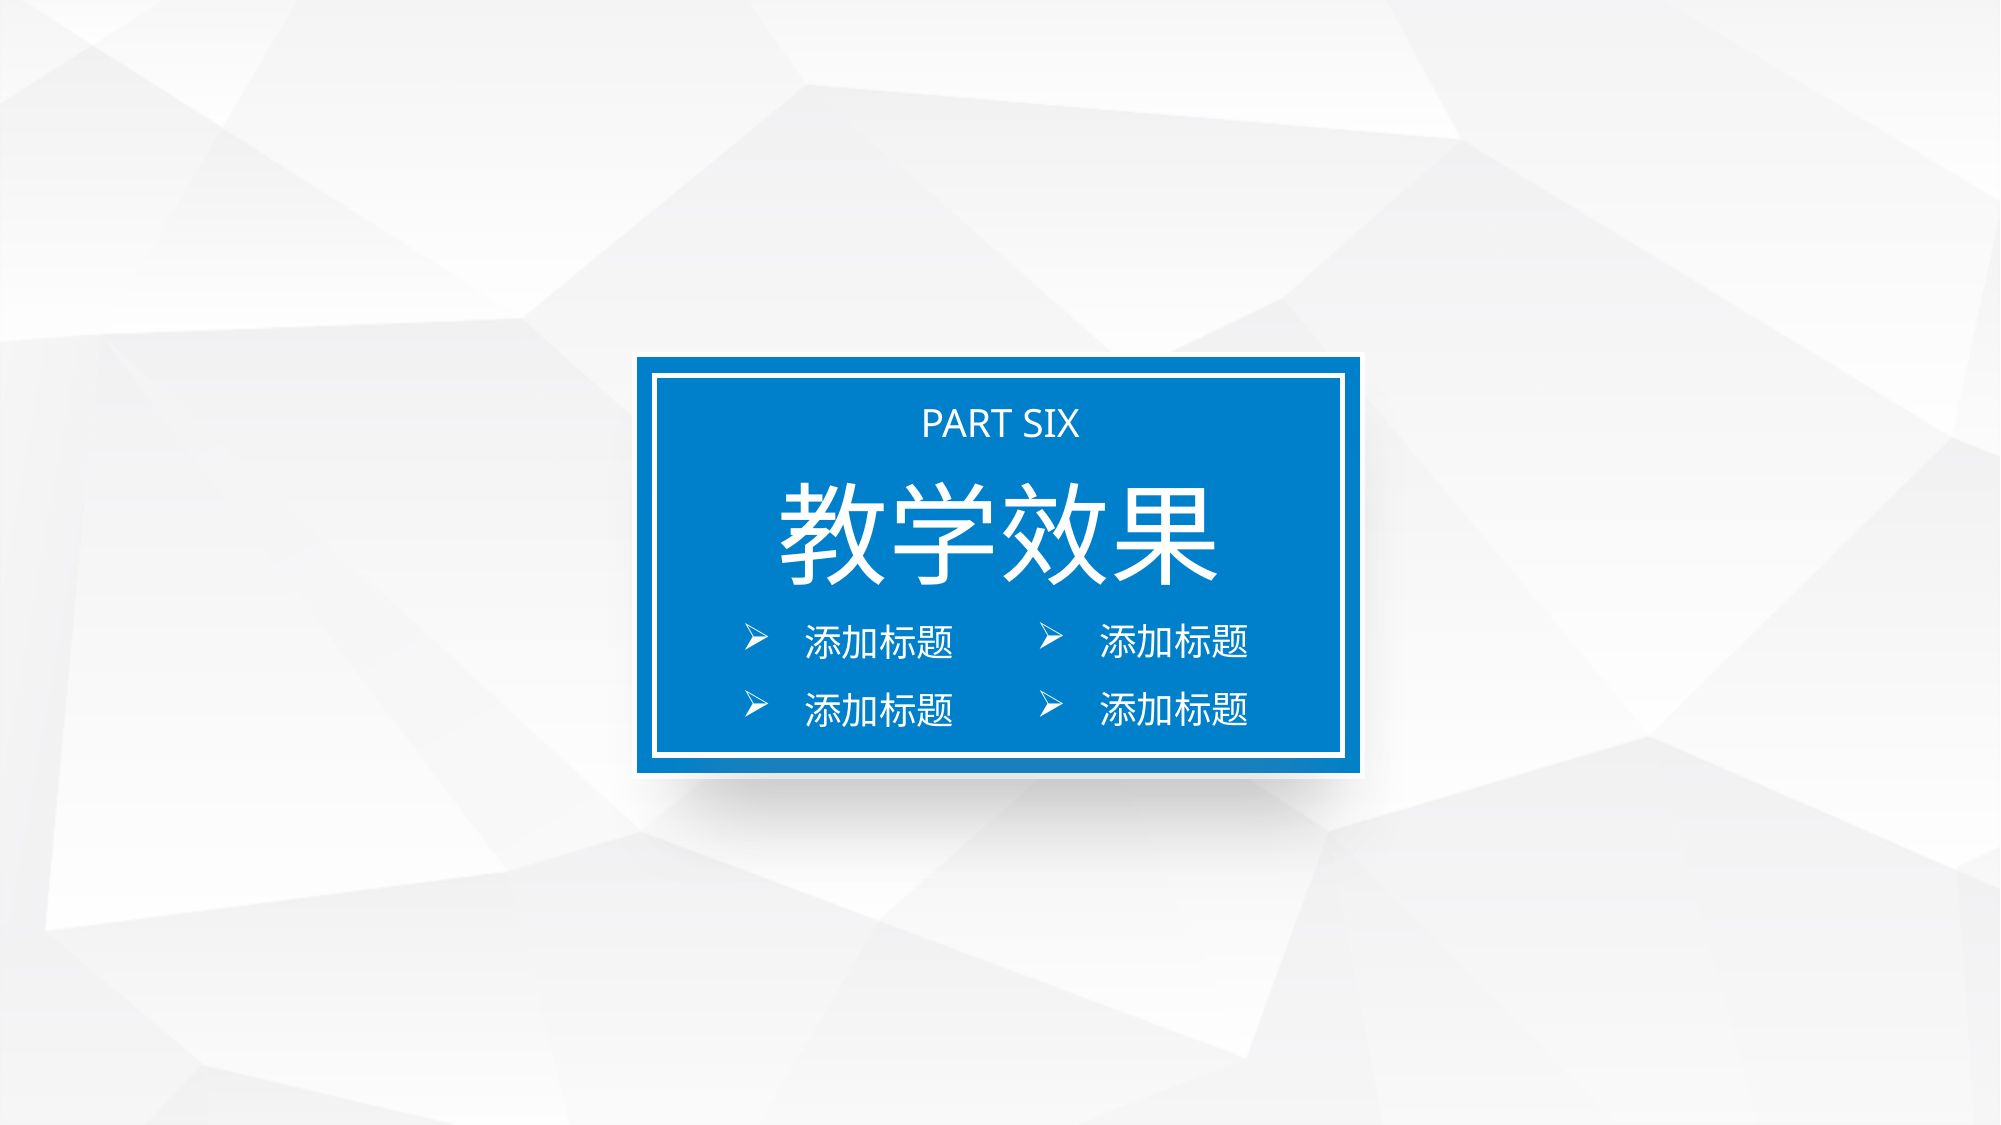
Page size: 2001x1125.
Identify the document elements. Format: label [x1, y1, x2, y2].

text_box [634, 354, 1363, 777]
picture [0, 0, 2000, 1125]
